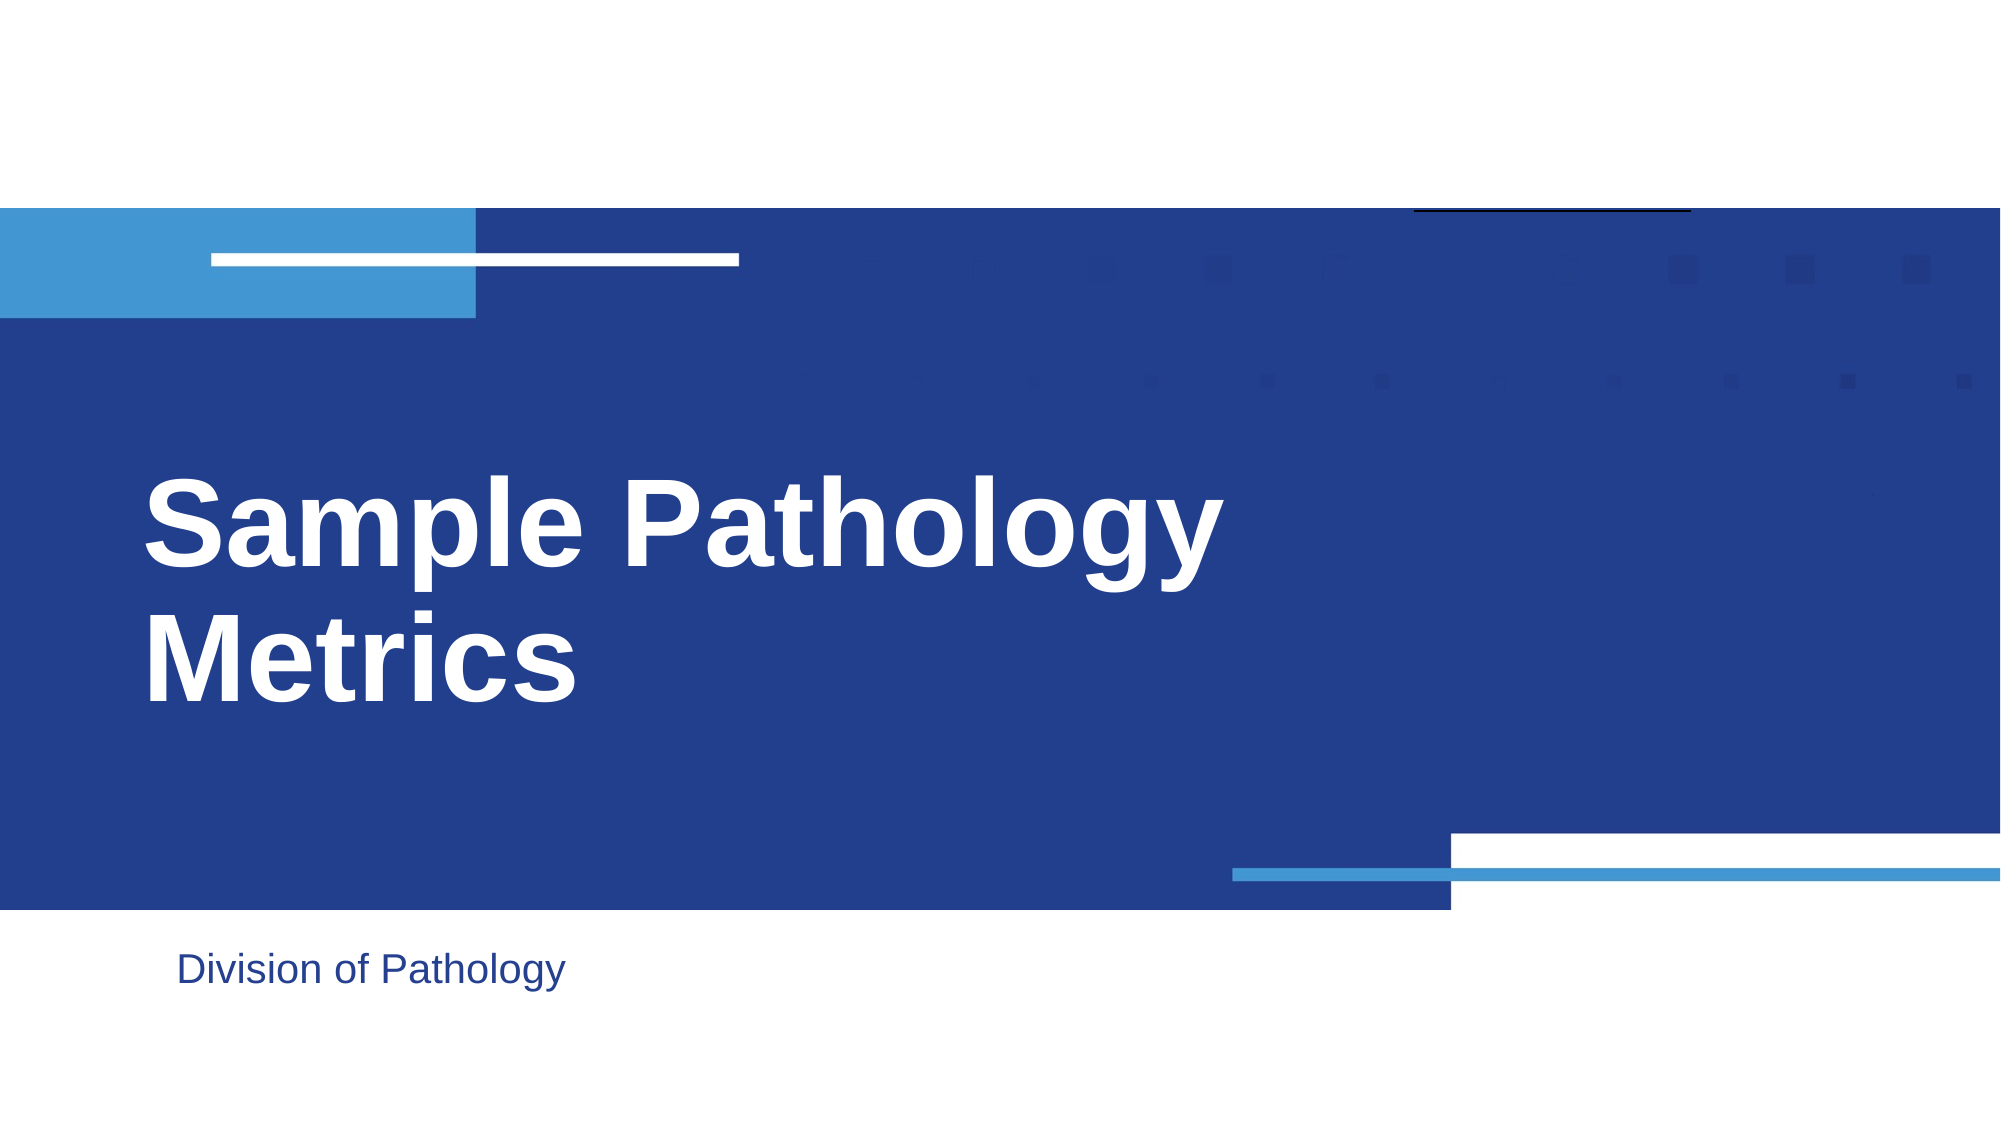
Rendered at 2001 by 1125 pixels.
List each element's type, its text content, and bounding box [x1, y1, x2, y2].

title Sample Pathology Metrics [127, 320, 1644, 867]
subtitle Division of Pathology [143, 939, 1644, 1104]
picture [0, 208, 2001, 910]
